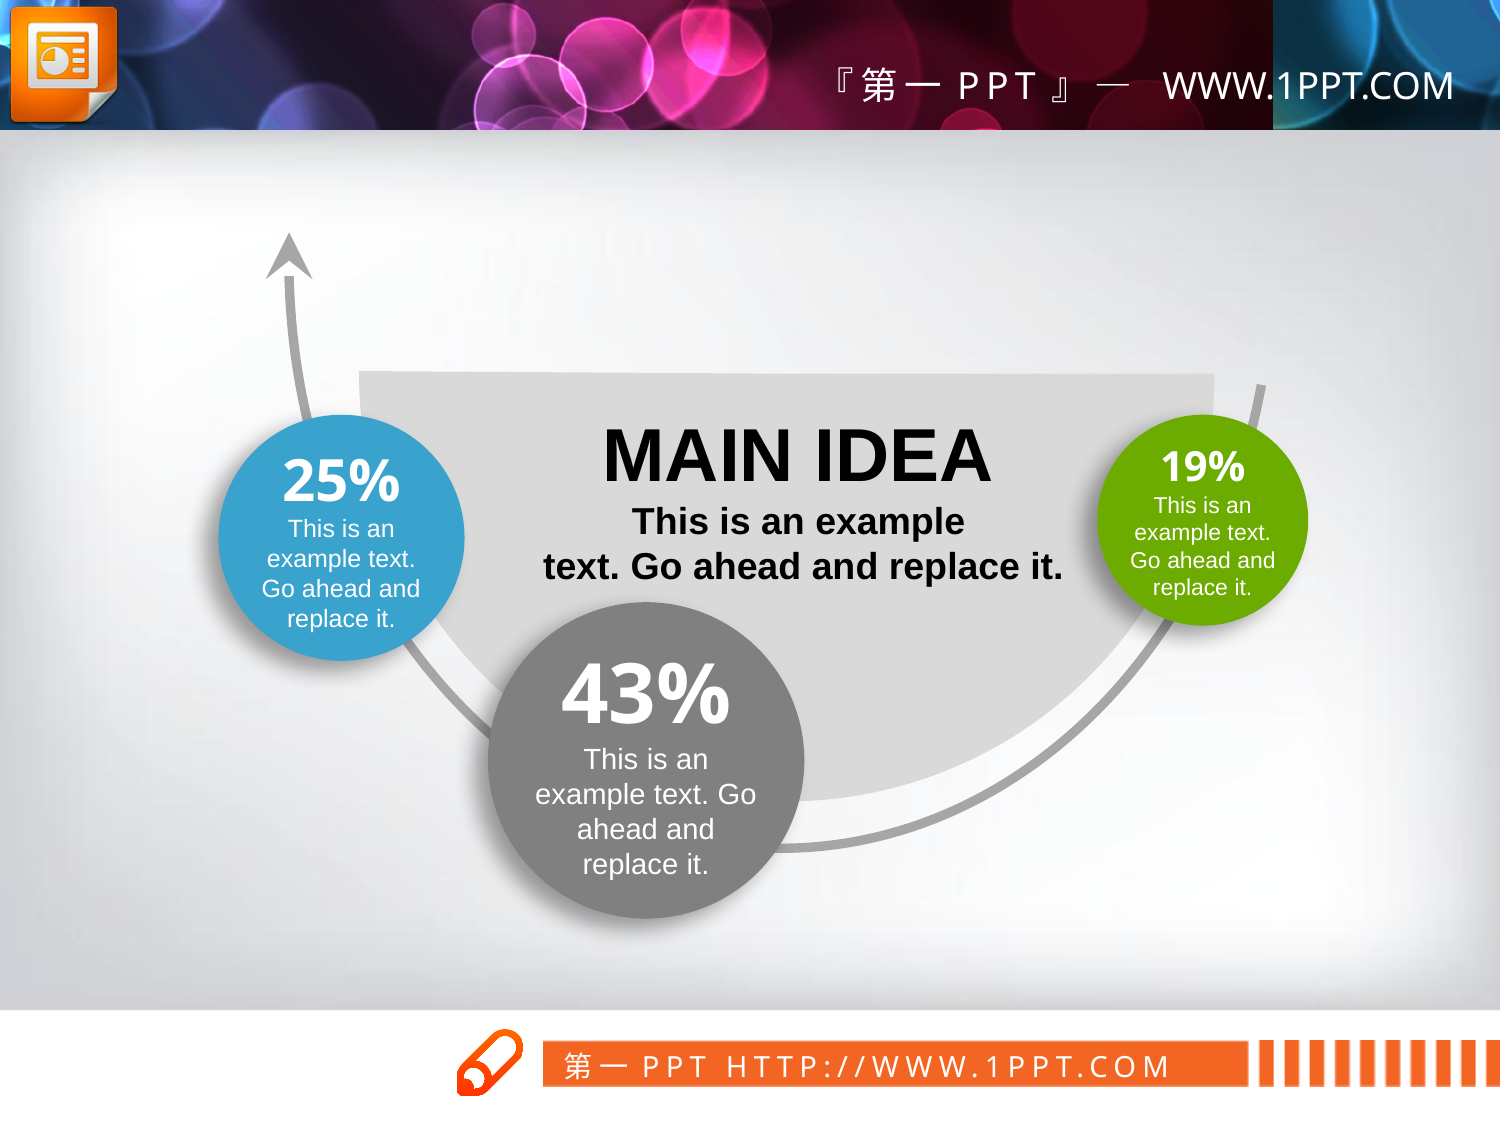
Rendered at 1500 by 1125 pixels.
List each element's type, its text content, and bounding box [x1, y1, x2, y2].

text_box 25% This is an example text. Go ahead and replace it. [216, 412, 467, 663]
picture [543, 1040, 1500, 1087]
text_box [278, 232, 1263, 715]
text_box 19% This is an example text. Go ahead and replace it. [1099, 412, 1311, 628]
text_box [686, 604, 1153, 849]
text_box MAIN IDEA This is an example text. Go ahead and replace it. [498, 389, 1099, 604]
text_box 43% This is an example text. Go ahead and replace it. [485, 604, 807, 921]
picture [0, 0, 1500, 1012]
